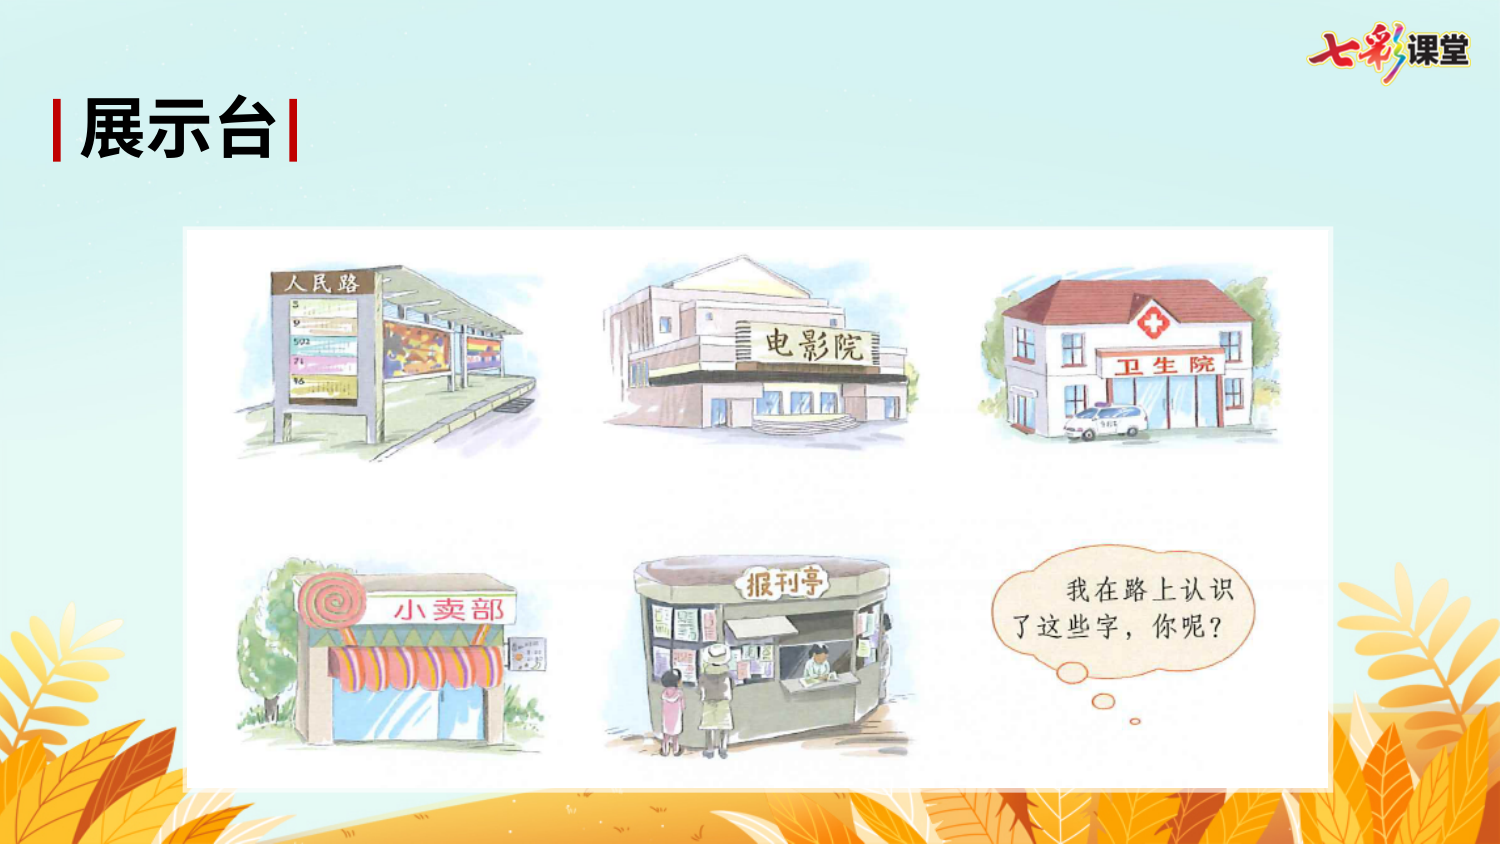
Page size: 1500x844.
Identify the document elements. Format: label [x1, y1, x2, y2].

text_box [53, 77, 361, 174]
picture [0, 0, 1500, 844]
